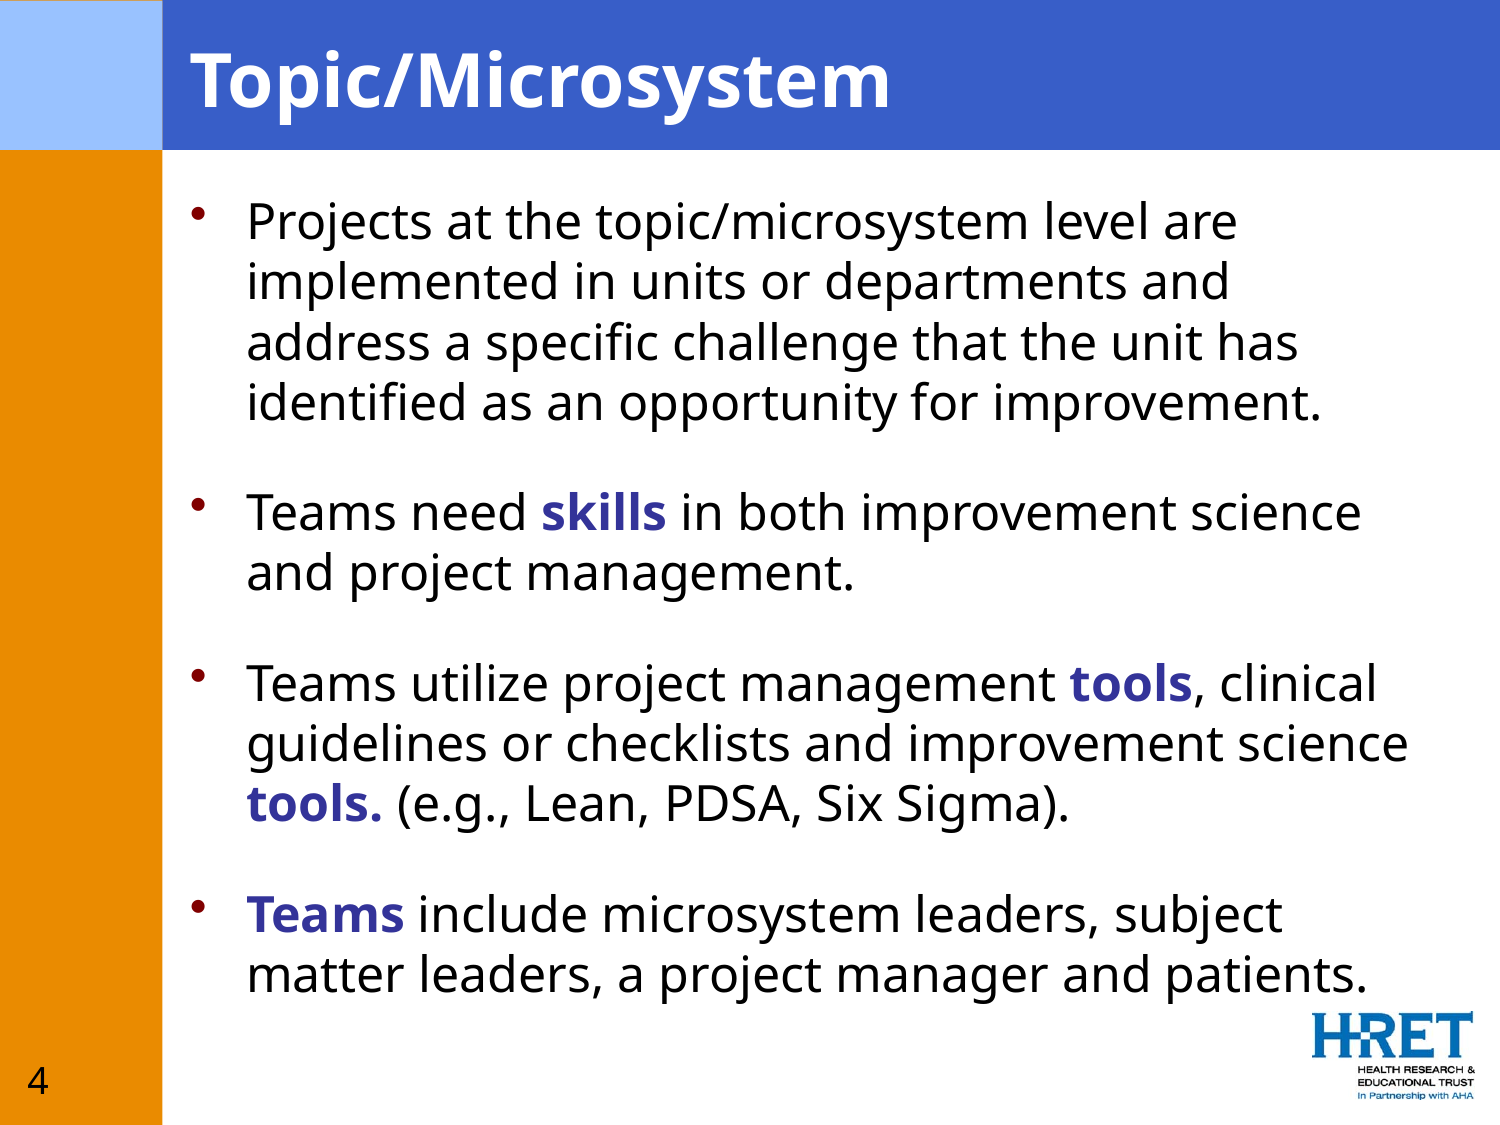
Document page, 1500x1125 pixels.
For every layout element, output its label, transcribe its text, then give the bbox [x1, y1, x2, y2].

title Topic/Microsystem [174, 24, 1438, 150]
text_box 4 [12, 1049, 88, 1110]
picture [1312, 1011, 1475, 1100]
list Projects at the topic/microsystem level are implemented in units or departments and address a specific challenge that the unit has identified as an opportunity for improvement. Teams need skills in both improvement science and project management. Teams utilize project management tools, clinical guidelines or checklists and improvement science tools. (e.g., Lean, PDSA, Six Sigma). Teams include microsystem leaders, subject matter leaders, a project manager and patients. [174, 182, 1438, 988]
